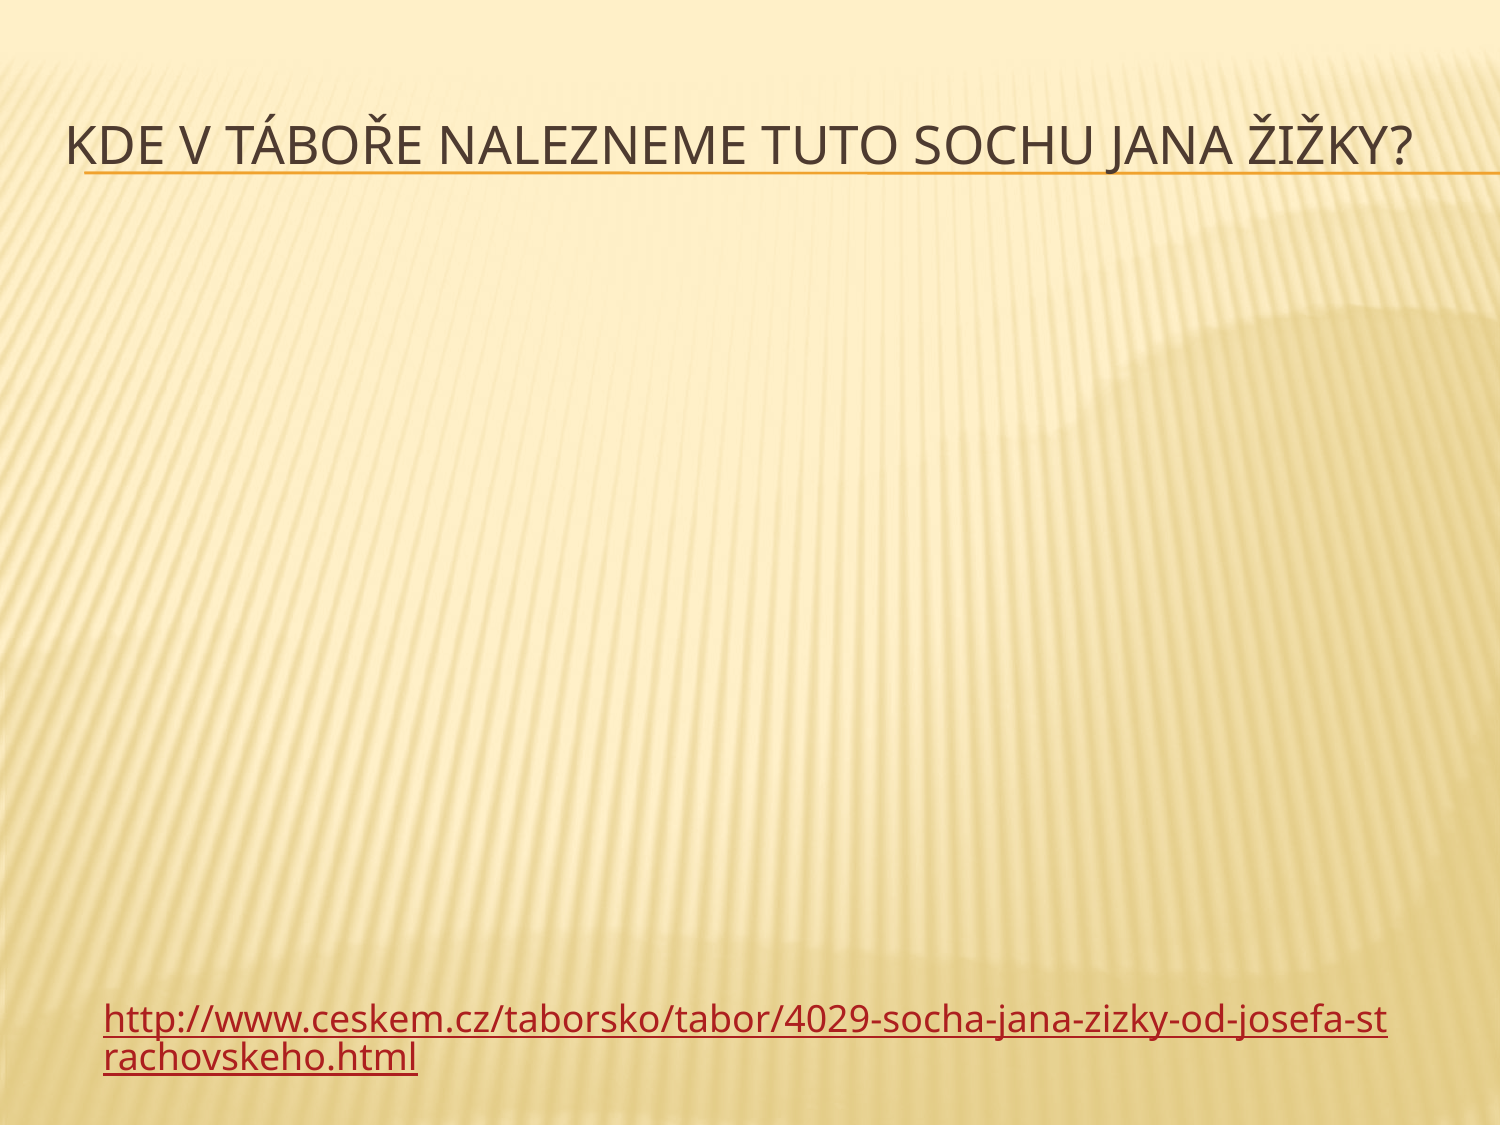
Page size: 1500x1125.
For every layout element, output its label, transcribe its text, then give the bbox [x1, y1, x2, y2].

title Kde v Táboře nalezneme tuto sochu Jana Žižky? [50, 75, 1475, 213]
text_box http://www.ceskem.cz/taborsko/tabor/4029-socha-jana-zizky-od-josefa-strachovskeho.html [88, 987, 1412, 1099]
